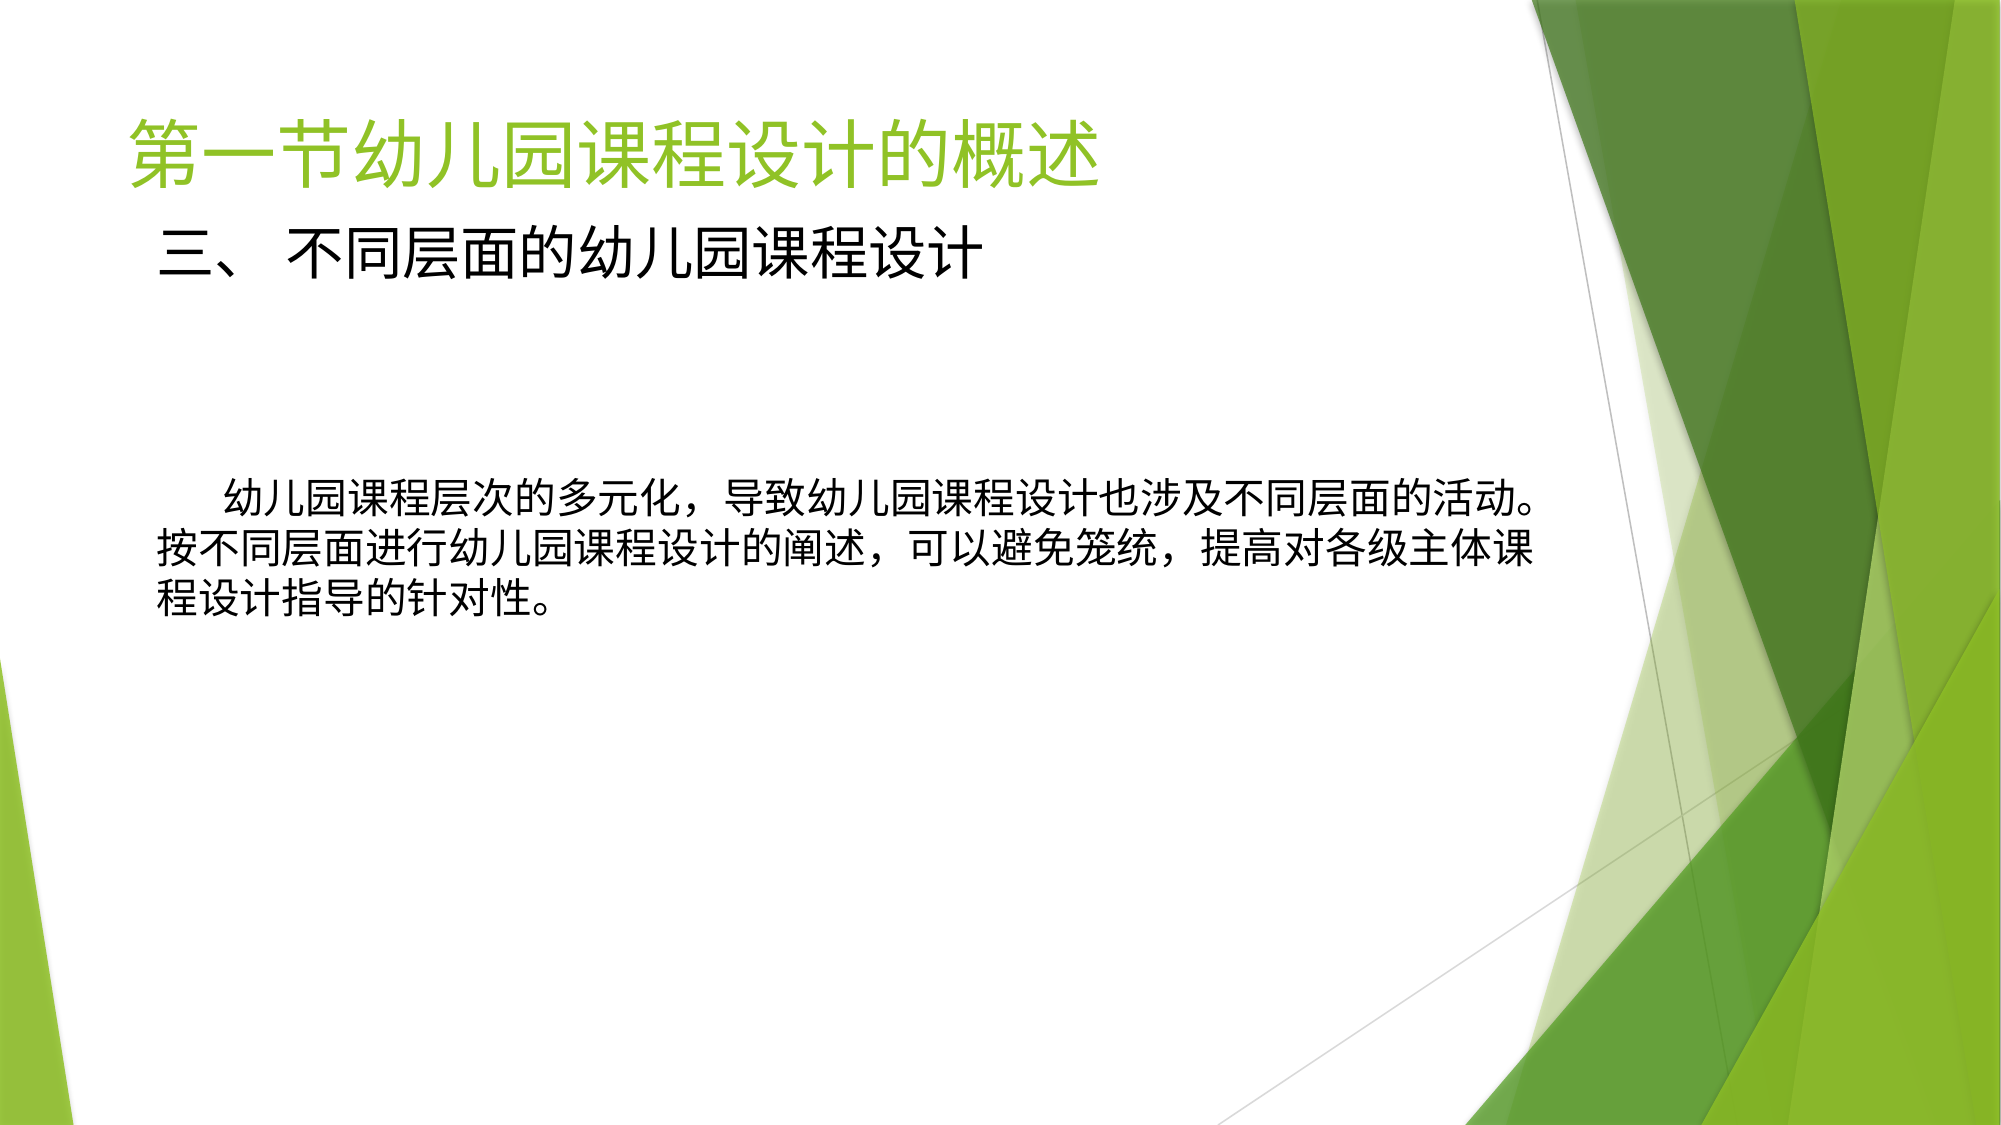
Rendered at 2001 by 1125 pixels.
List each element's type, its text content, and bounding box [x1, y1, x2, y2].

text_box 三、 不同层面的幼儿园课程设计 [141, 208, 1451, 294]
text_box 幼儿园课程层次的多元化，导致幼儿园课程设计也涉及不同层面的活动。按不同层面进行幼儿园课程设计的阐述，可以避免笼统，提高对各级主体课程设计指导的针对性。 [141, 464, 1565, 630]
title 第一节幼儿园课程设计的概述 [111, 99, 1522, 317]
